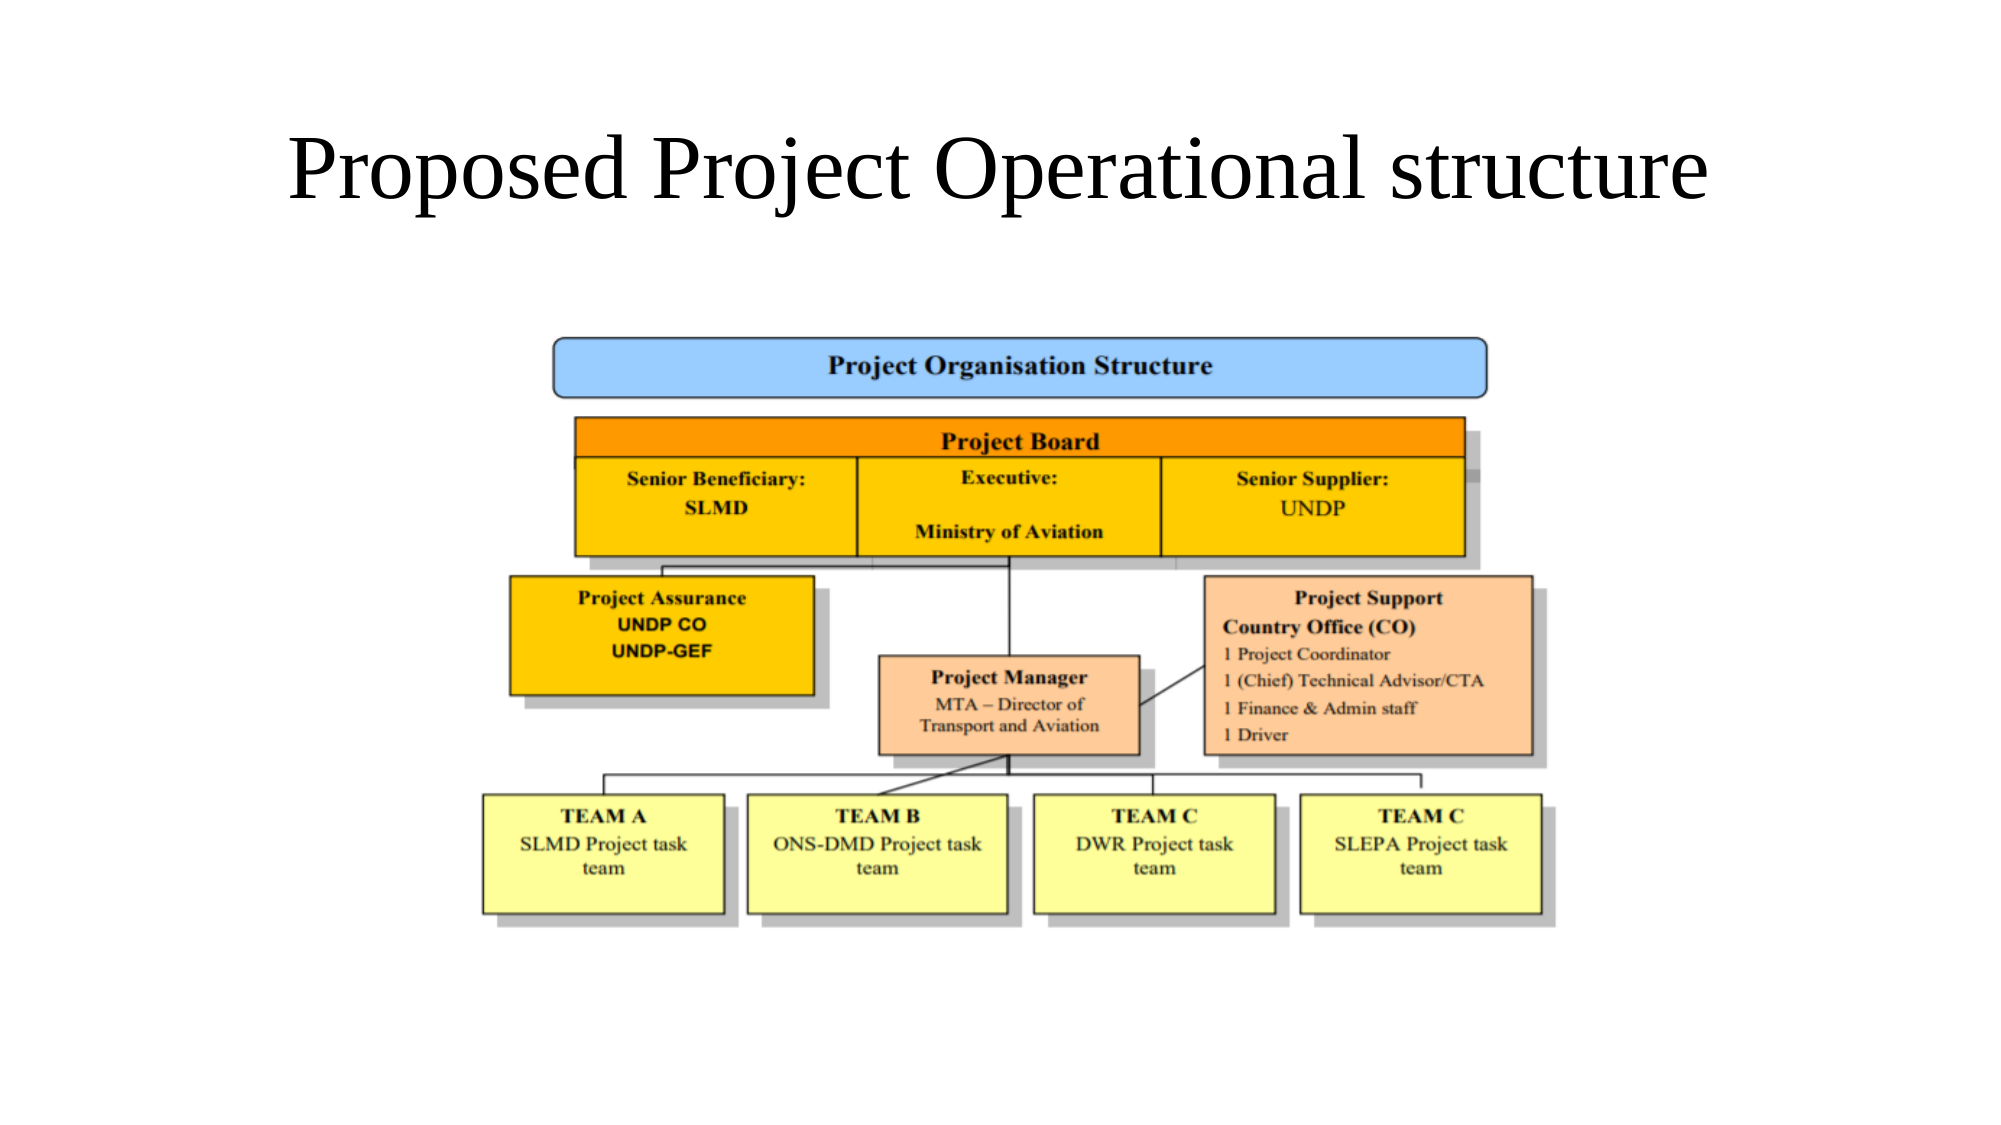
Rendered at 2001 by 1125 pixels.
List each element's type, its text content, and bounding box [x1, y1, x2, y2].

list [425, 304, 1602, 973]
title Proposed Project Operational structure [137, 59, 1863, 278]
